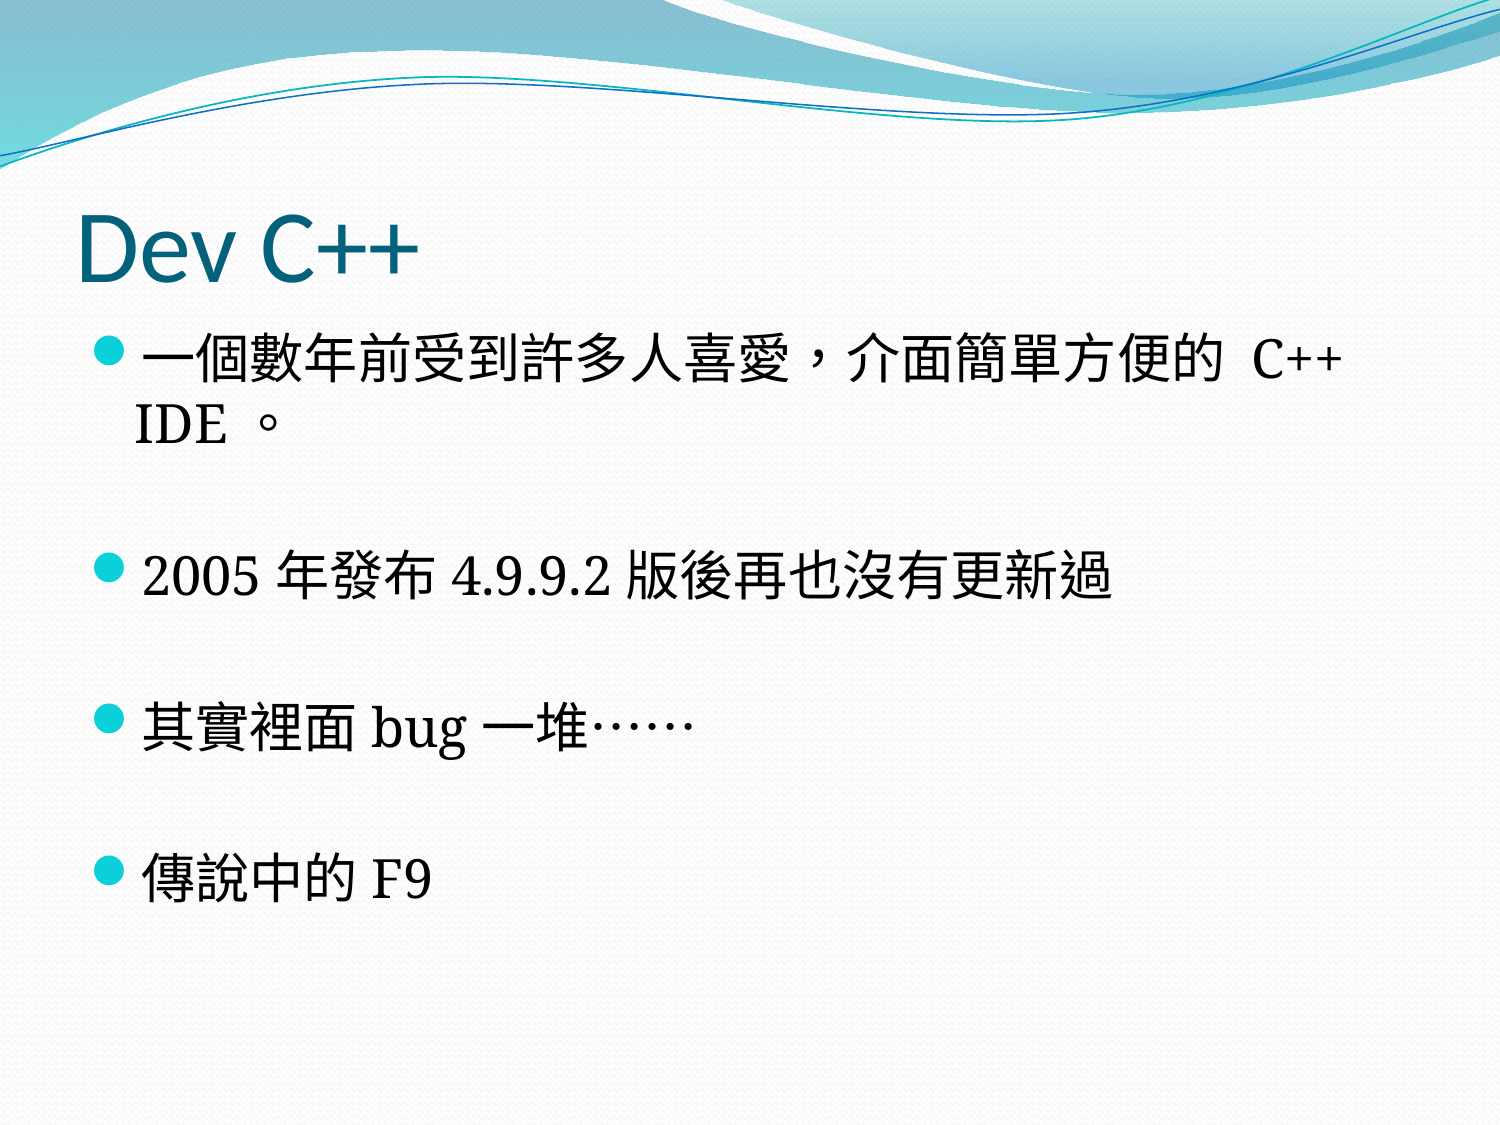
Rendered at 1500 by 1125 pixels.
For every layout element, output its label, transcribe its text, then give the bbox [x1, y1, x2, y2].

list 一個數年前受到許多人喜愛，介面簡單方便的 C++ IDE。 2005年發布4.9.9.2版後再也沒有更新過 其實裡面bug一堆…… 傳說中的F9 [75, 317, 1425, 1038]
title Dev C++ [75, 115, 1425, 303]
